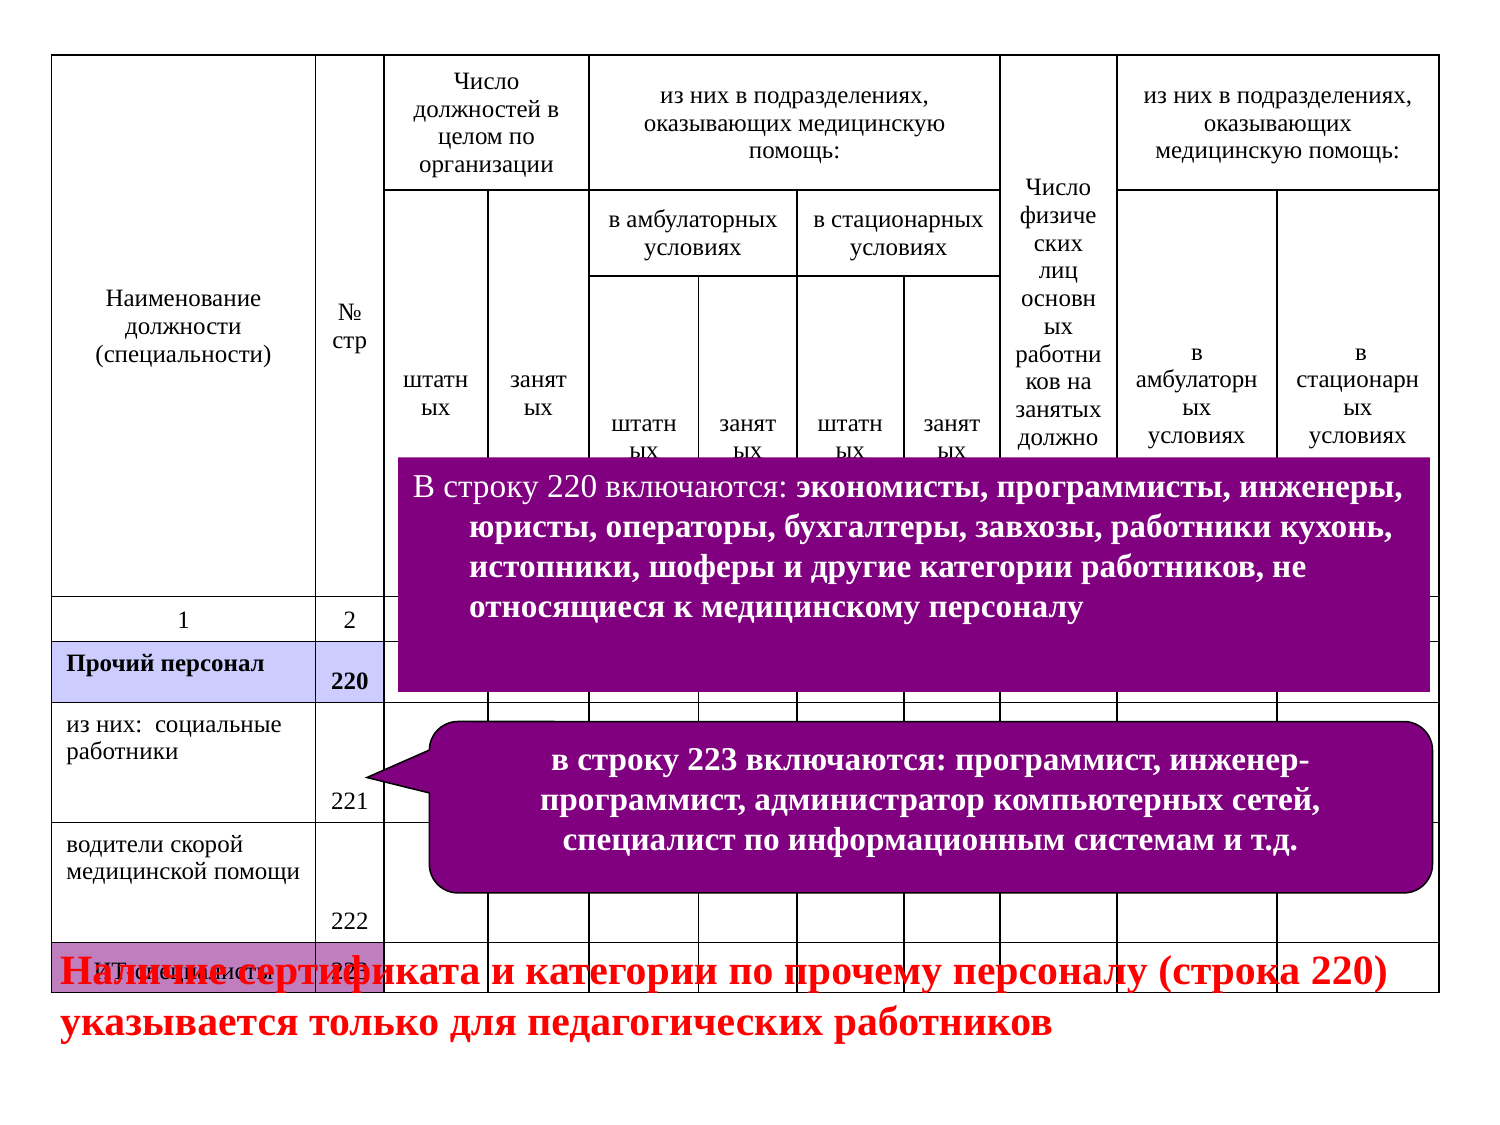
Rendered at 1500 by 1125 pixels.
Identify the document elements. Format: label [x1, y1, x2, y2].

table_cell [1118, 893, 1276, 935]
table_header [52, 56, 315, 596]
table_cell [385, 597, 398, 641]
table_cell [52, 823, 315, 935]
table_cell [798, 893, 903, 935]
table_cell [1001, 703, 1116, 721]
table_cell [699, 703, 796, 721]
table_cell [385, 823, 487, 935]
table_header [1118, 56, 1438, 189]
table_cell [699, 277, 796, 457]
table_cell [798, 692, 903, 702]
table_cell [905, 277, 999, 457]
table_cell [1001, 893, 1116, 935]
table_cell [699, 893, 796, 935]
table_cell [590, 703, 698, 721]
table_header [590, 56, 999, 189]
table_cell [489, 893, 588, 935]
table_cell [590, 692, 698, 702]
table_cell [316, 597, 383, 641]
table_cell [489, 703, 588, 721]
table_cell [1278, 703, 1438, 822]
table_cell [385, 642, 487, 702]
table_cell [52, 597, 315, 641]
table_header [1001, 56, 1116, 457]
table_cell [798, 191, 999, 275]
table_cell [316, 642, 383, 702]
table_header [316, 56, 383, 596]
table_cell [1001, 692, 1116, 702]
table_cell [1278, 191, 1438, 596]
table_cell [385, 783, 429, 822]
table_cell [1118, 703, 1276, 721]
table_cell [590, 191, 796, 275]
table_cell [1118, 191, 1276, 457]
table_cell [489, 191, 588, 457]
table_cell [1118, 692, 1276, 702]
table_cell [316, 823, 383, 935]
text_box [45, 935, 1473, 1051]
text_box [366, 721, 1433, 893]
table_cell [905, 692, 999, 702]
table_cell [489, 692, 588, 702]
table_cell [385, 191, 487, 596]
table_cell [1430, 597, 1438, 641]
table_cell [590, 277, 698, 457]
table_cell [385, 703, 487, 769]
table_cell [798, 703, 903, 721]
table_cell [1278, 823, 1438, 935]
table_cell [590, 893, 698, 935]
table_cell [316, 703, 383, 822]
table_cell [1278, 642, 1438, 702]
table_cell [798, 277, 903, 457]
table_header [385, 56, 588, 189]
table_cell [905, 703, 999, 721]
table_cell [52, 642, 315, 702]
text_box [398, 457, 1430, 692]
table_cell [52, 703, 315, 822]
table_cell [905, 893, 999, 935]
table_cell [699, 692, 796, 702]
